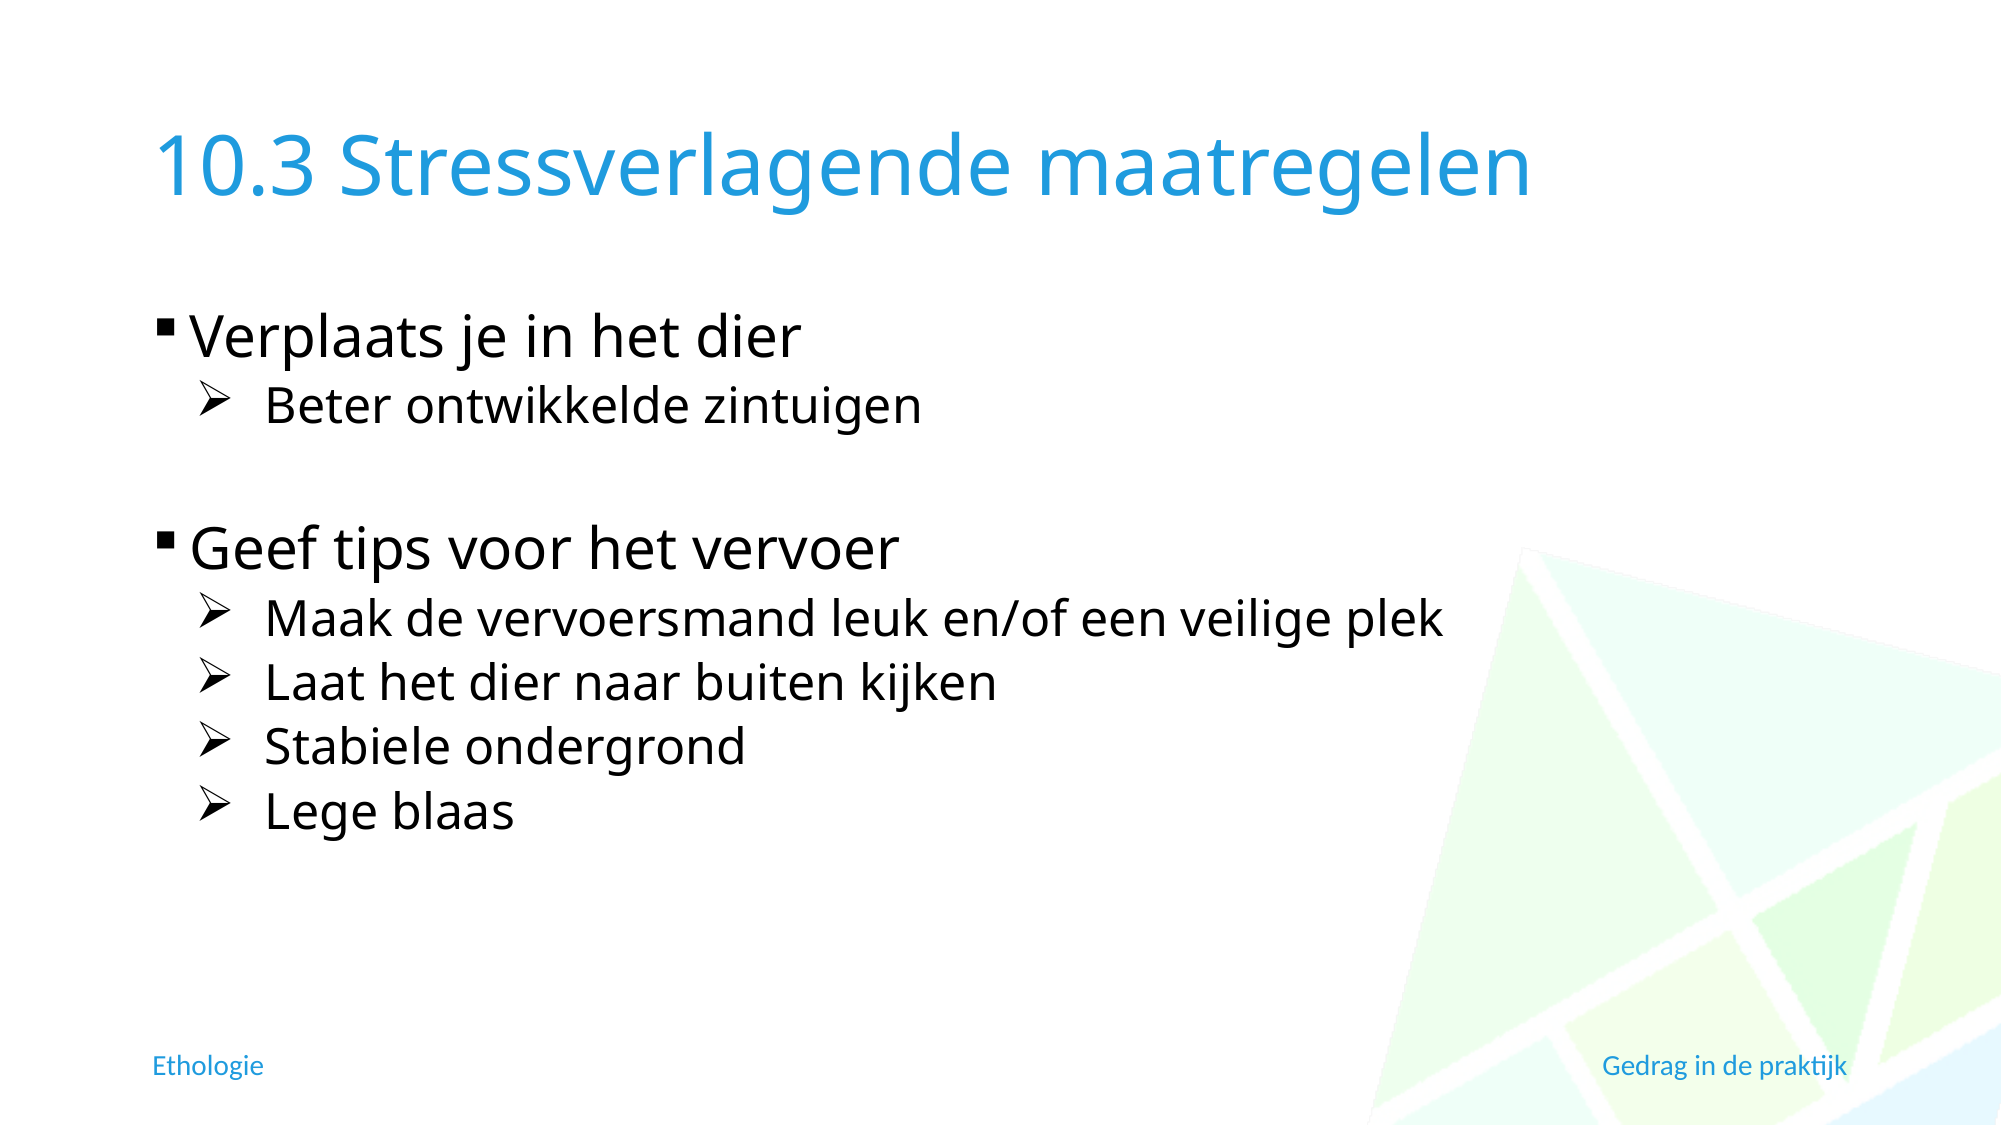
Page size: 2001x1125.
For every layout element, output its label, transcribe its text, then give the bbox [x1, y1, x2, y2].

title 10.3 Stressverlagende maatregelen [137, 59, 1863, 278]
list Gedrag in de praktijk [1412, 1042, 1863, 1103]
list Verplaats je in het dier Beter ontwikkelde zintuigen Geef tips voor het vervoer Maak de vervoersmand leuk en/of een veilige plek Laat het dier naar buiten kijken Stabiele ondergrond Lege blaas [137, 299, 1863, 1014]
list Ethologie [137, 1042, 588, 1103]
